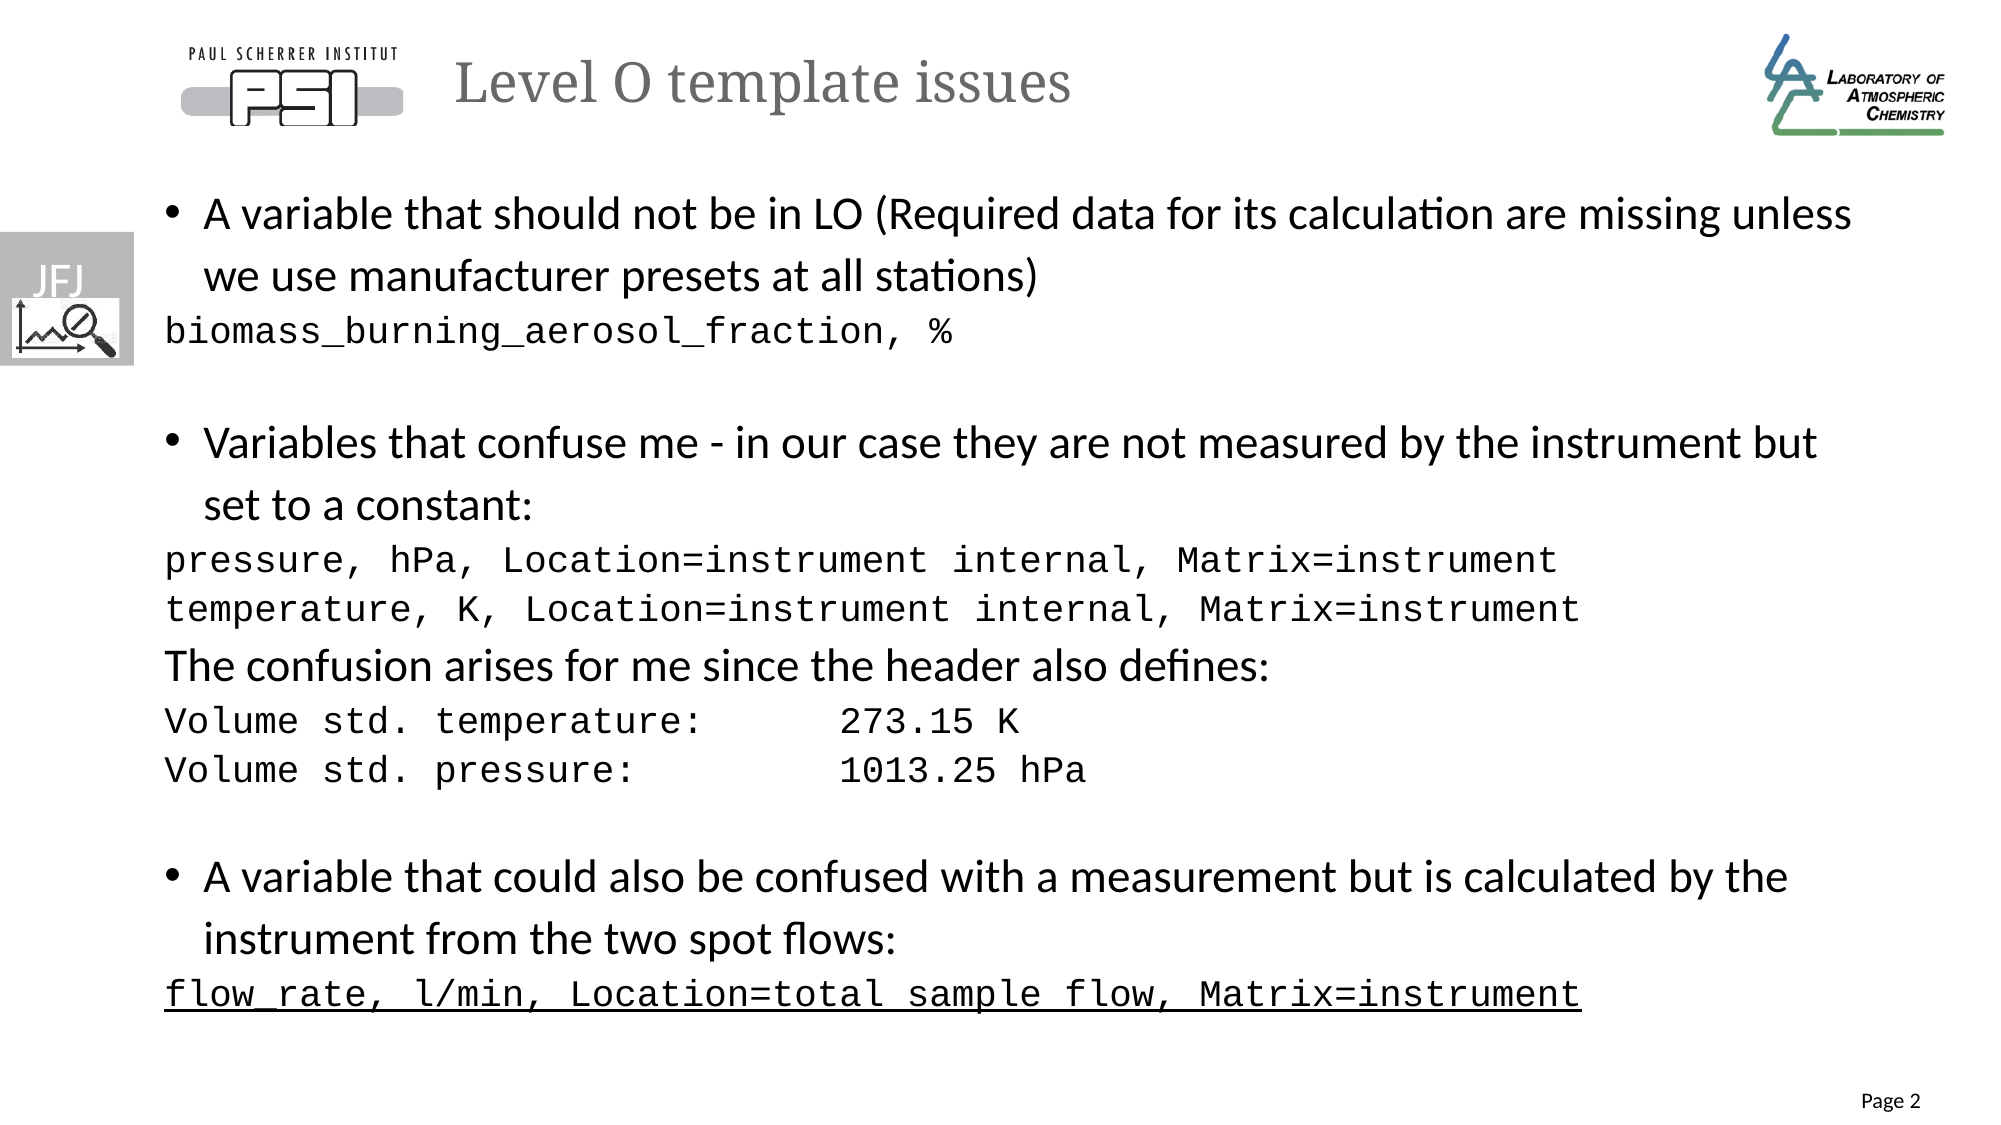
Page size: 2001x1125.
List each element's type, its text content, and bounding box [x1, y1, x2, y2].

picture [1763, 33, 1946, 136]
list A variable that should not be in LO (Required data for its calculation are missing unless we use manufacturer presets at all stations) biomass_burning_aerosol_fraction, % Variables that confuse me - in our case they are not measured by the instrument but set to a constant: pressure, hPa, Location=instrument internal, Matrix=instrument temperature, K, Location=instrument internal, Matrix=instrument The confusion arises for me since the header also defines: Volume std. temperature: 273.15 K Volume std. pressure: 1013.25 hPa A variable that could also be confused with a measurement but is calculated by the instrument from the two spot flows: flow_rate, l/min, Location=total sample flow, Matrix=instrument [164, 176, 1858, 945]
picture [11, 298, 120, 359]
text_box JFJ [32, 241, 233, 442]
title Level O template issues [454, 47, 1758, 131]
slide_number Page 2 [1794, 1086, 1921, 1119]
